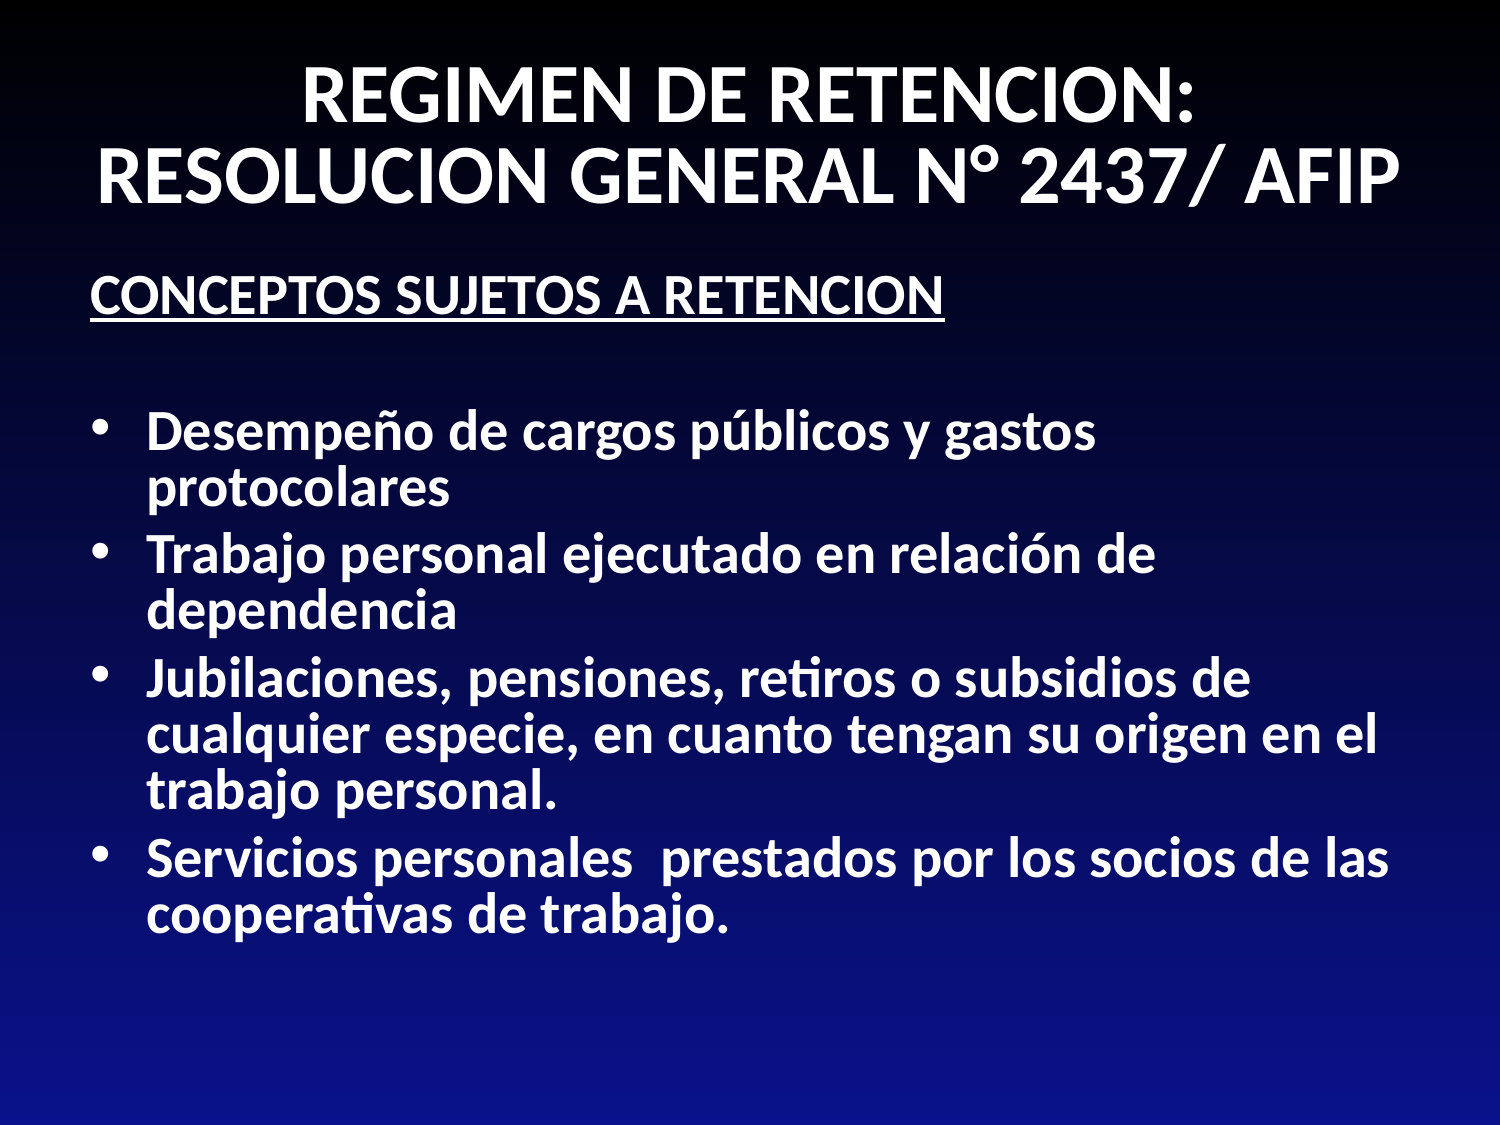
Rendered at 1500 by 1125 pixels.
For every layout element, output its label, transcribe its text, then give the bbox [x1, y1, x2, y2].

list CONCEPTOS SUJETOS A RETENCION Desempeño de cargos públicos y gastos protocolares Trabajo personal ejecutado en relación de dependencia Jubilaciones, pensiones, retiros o subsidios de cualquier especie, en cuanto tengan su origen en el trabajo personal. Servicios personales prestados por los socios de las cooperativas de trabajo. [74, 262, 1426, 1006]
title REGIMEN DE RETENCION: RESOLUCION GENERAL N° 2437/ AFIP [74, 44, 1426, 233]
